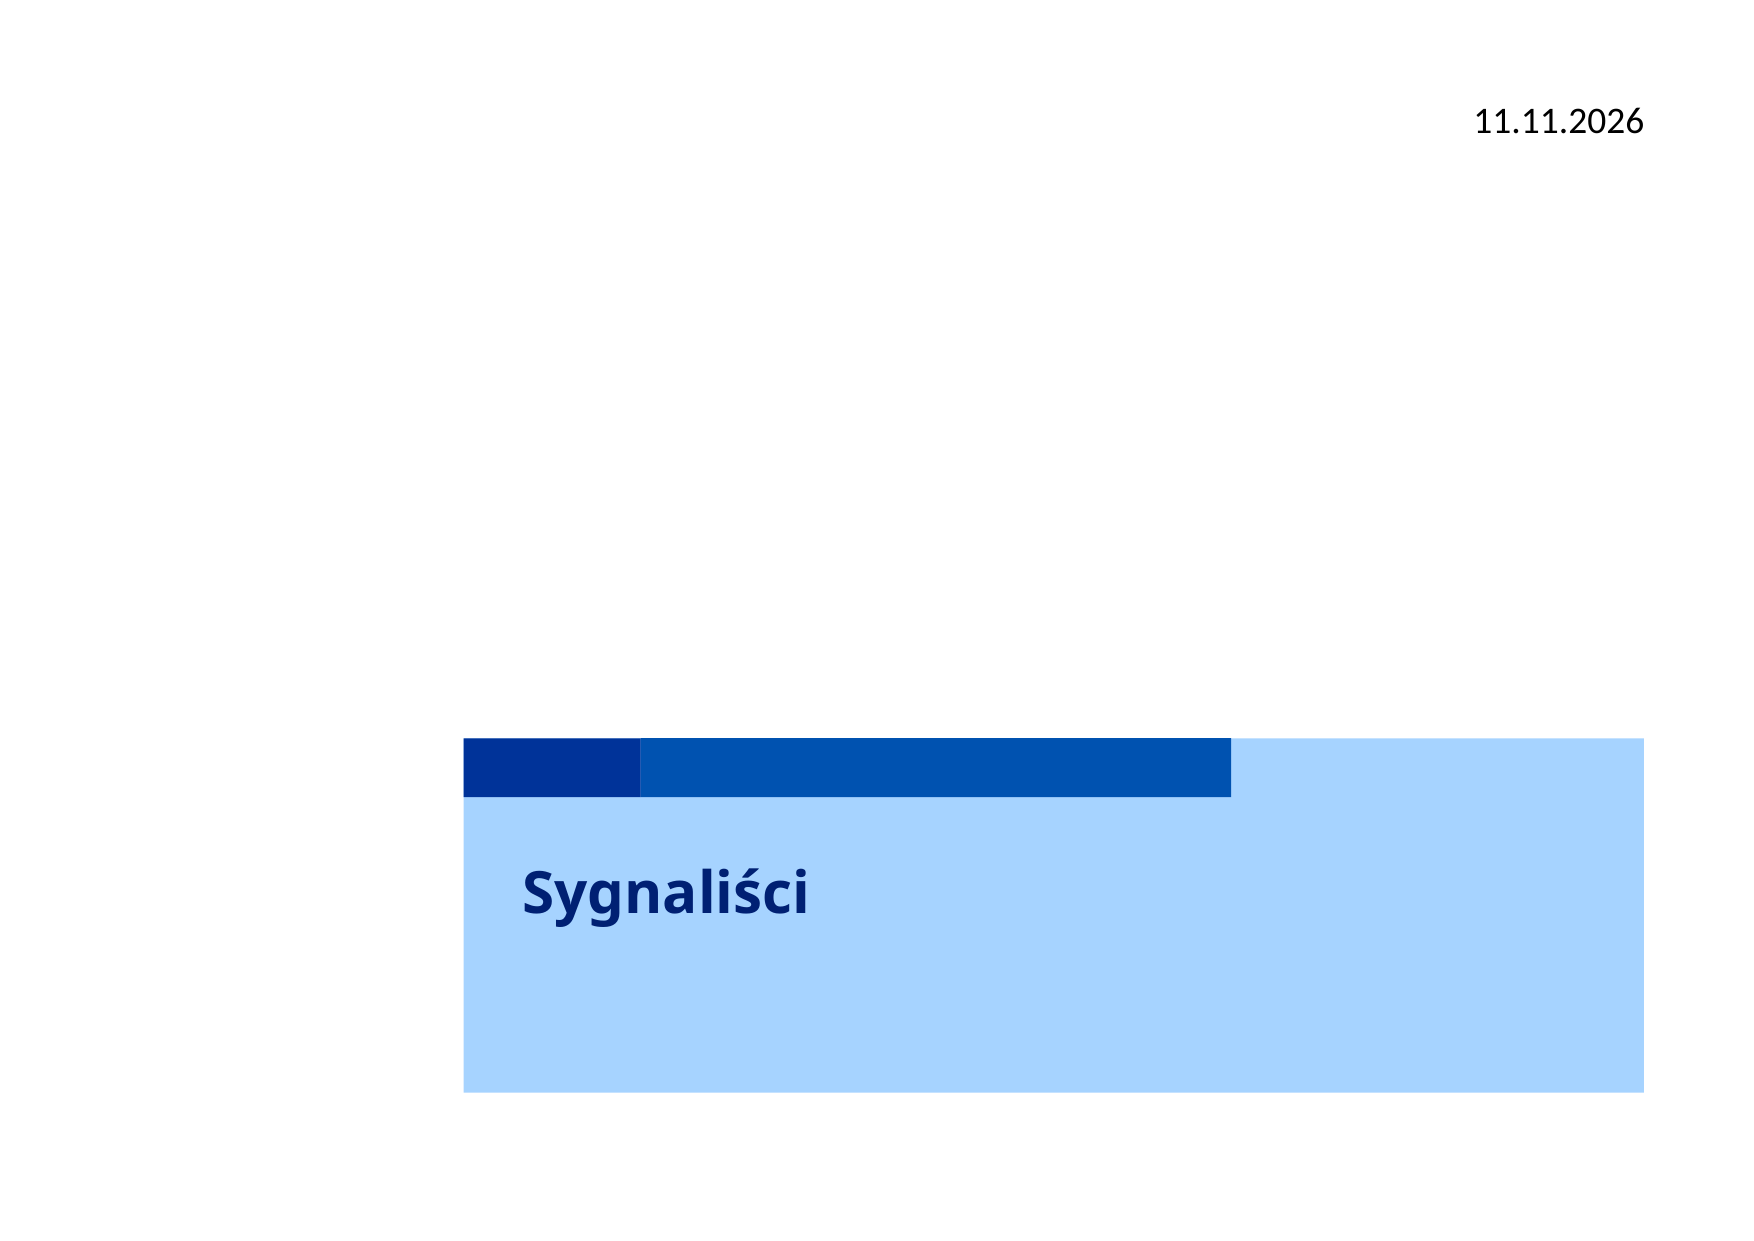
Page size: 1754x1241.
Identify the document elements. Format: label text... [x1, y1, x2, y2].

title Sygnaliści [522, 852, 1586, 1069]
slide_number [1458, 88, 1754, 149]
